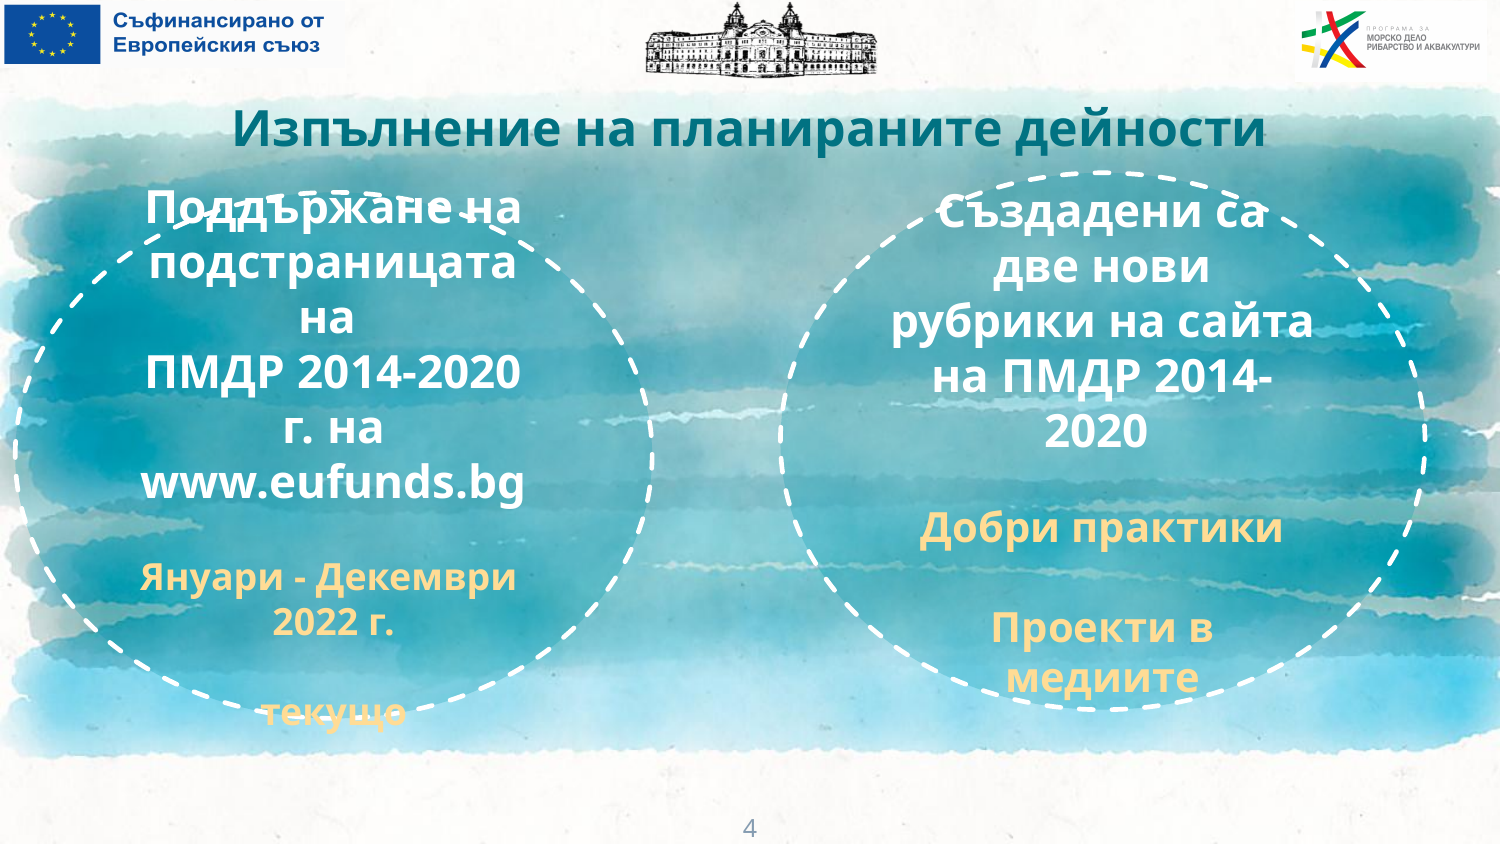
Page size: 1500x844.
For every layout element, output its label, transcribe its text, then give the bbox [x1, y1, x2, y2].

text_box Създадени са две нови рубрики на сайта на ПМДР 2014-2020 Добри практики Проекти в медиите [780, 172, 1426, 710]
slide_number 4 [705, 797, 795, 844]
text_box Поддържане на подстраницата на ПМДР 2014-2020 г. на www.eufunds.bg Януари - Декември 2022 г. текущо [15, 192, 653, 719]
picture [0, 0, 1500, 844]
picture [638, 0, 888, 81]
title Изпълнение на планираните дейности [75, 0, 1425, 137]
